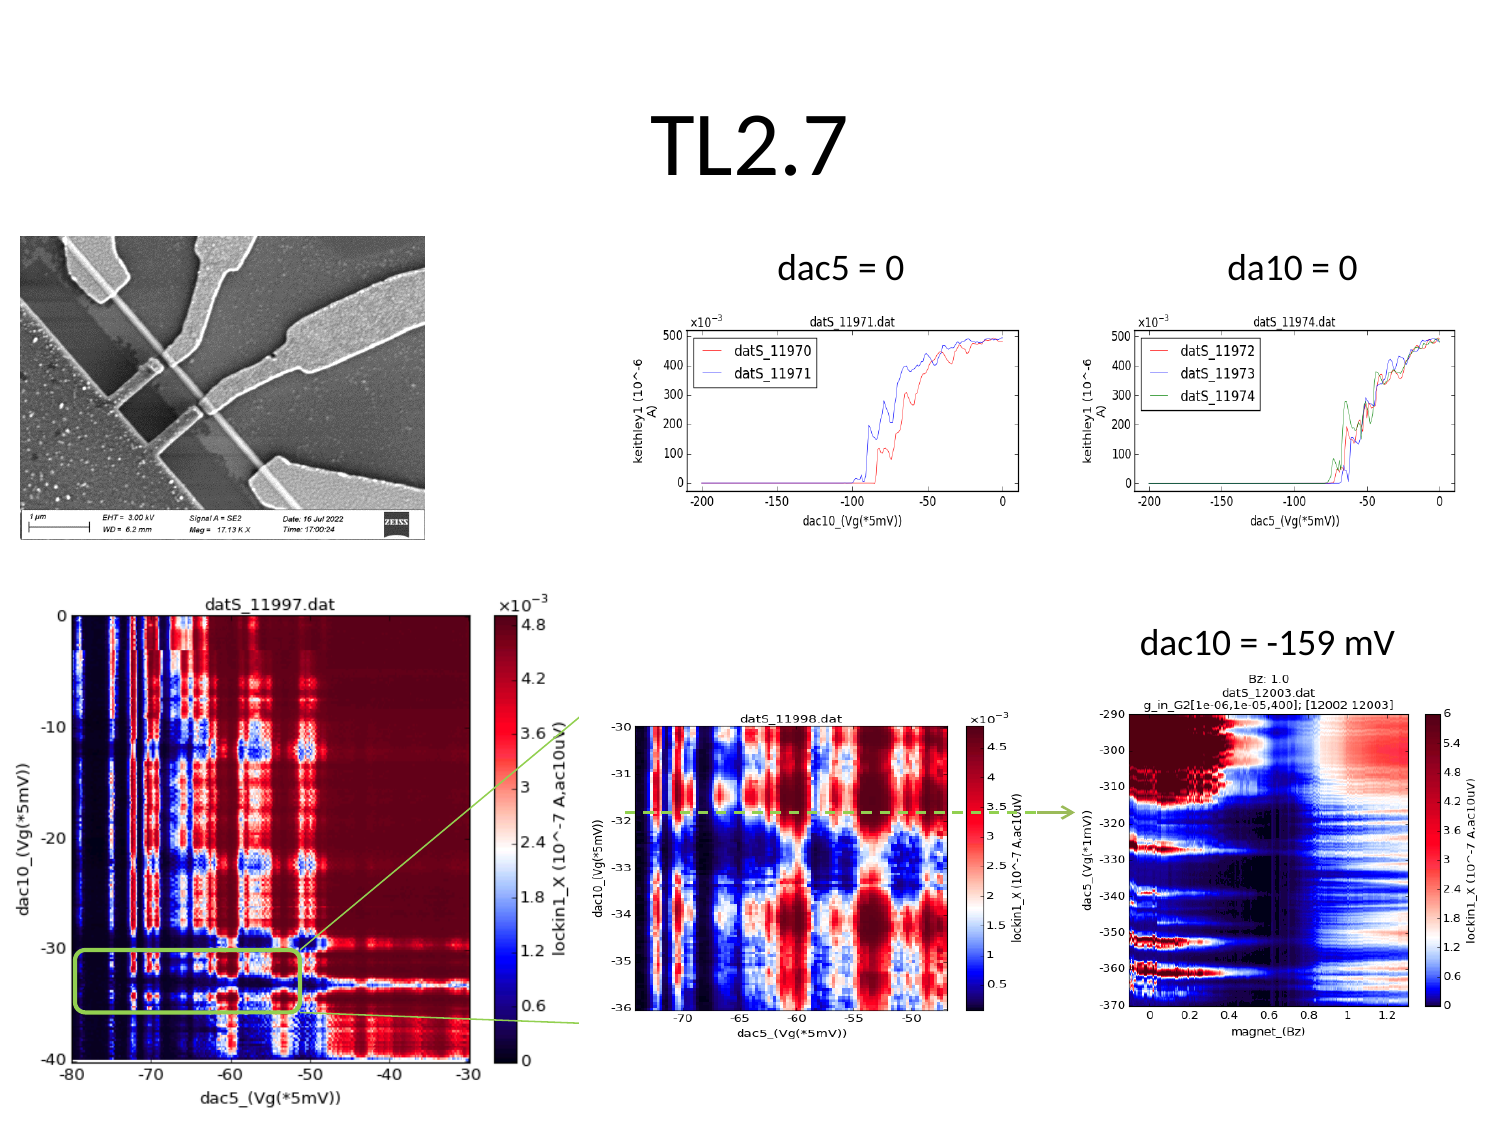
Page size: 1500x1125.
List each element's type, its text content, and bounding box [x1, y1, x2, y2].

picture [624, 299, 1030, 538]
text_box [299, 1012, 573, 1026]
picture [1074, 299, 1465, 538]
picture [0, 574, 1038, 1125]
text_box dac10 = -159 mV [1125, 610, 1475, 659]
title TL2.7 [75, 45, 1425, 233]
text_box da10 = 0 [1212, 236, 1388, 296]
picture [20, 235, 426, 540]
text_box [299, 699, 577, 951]
picture [1069, 661, 1490, 1051]
text_box dac5 = 0 [762, 236, 938, 296]
